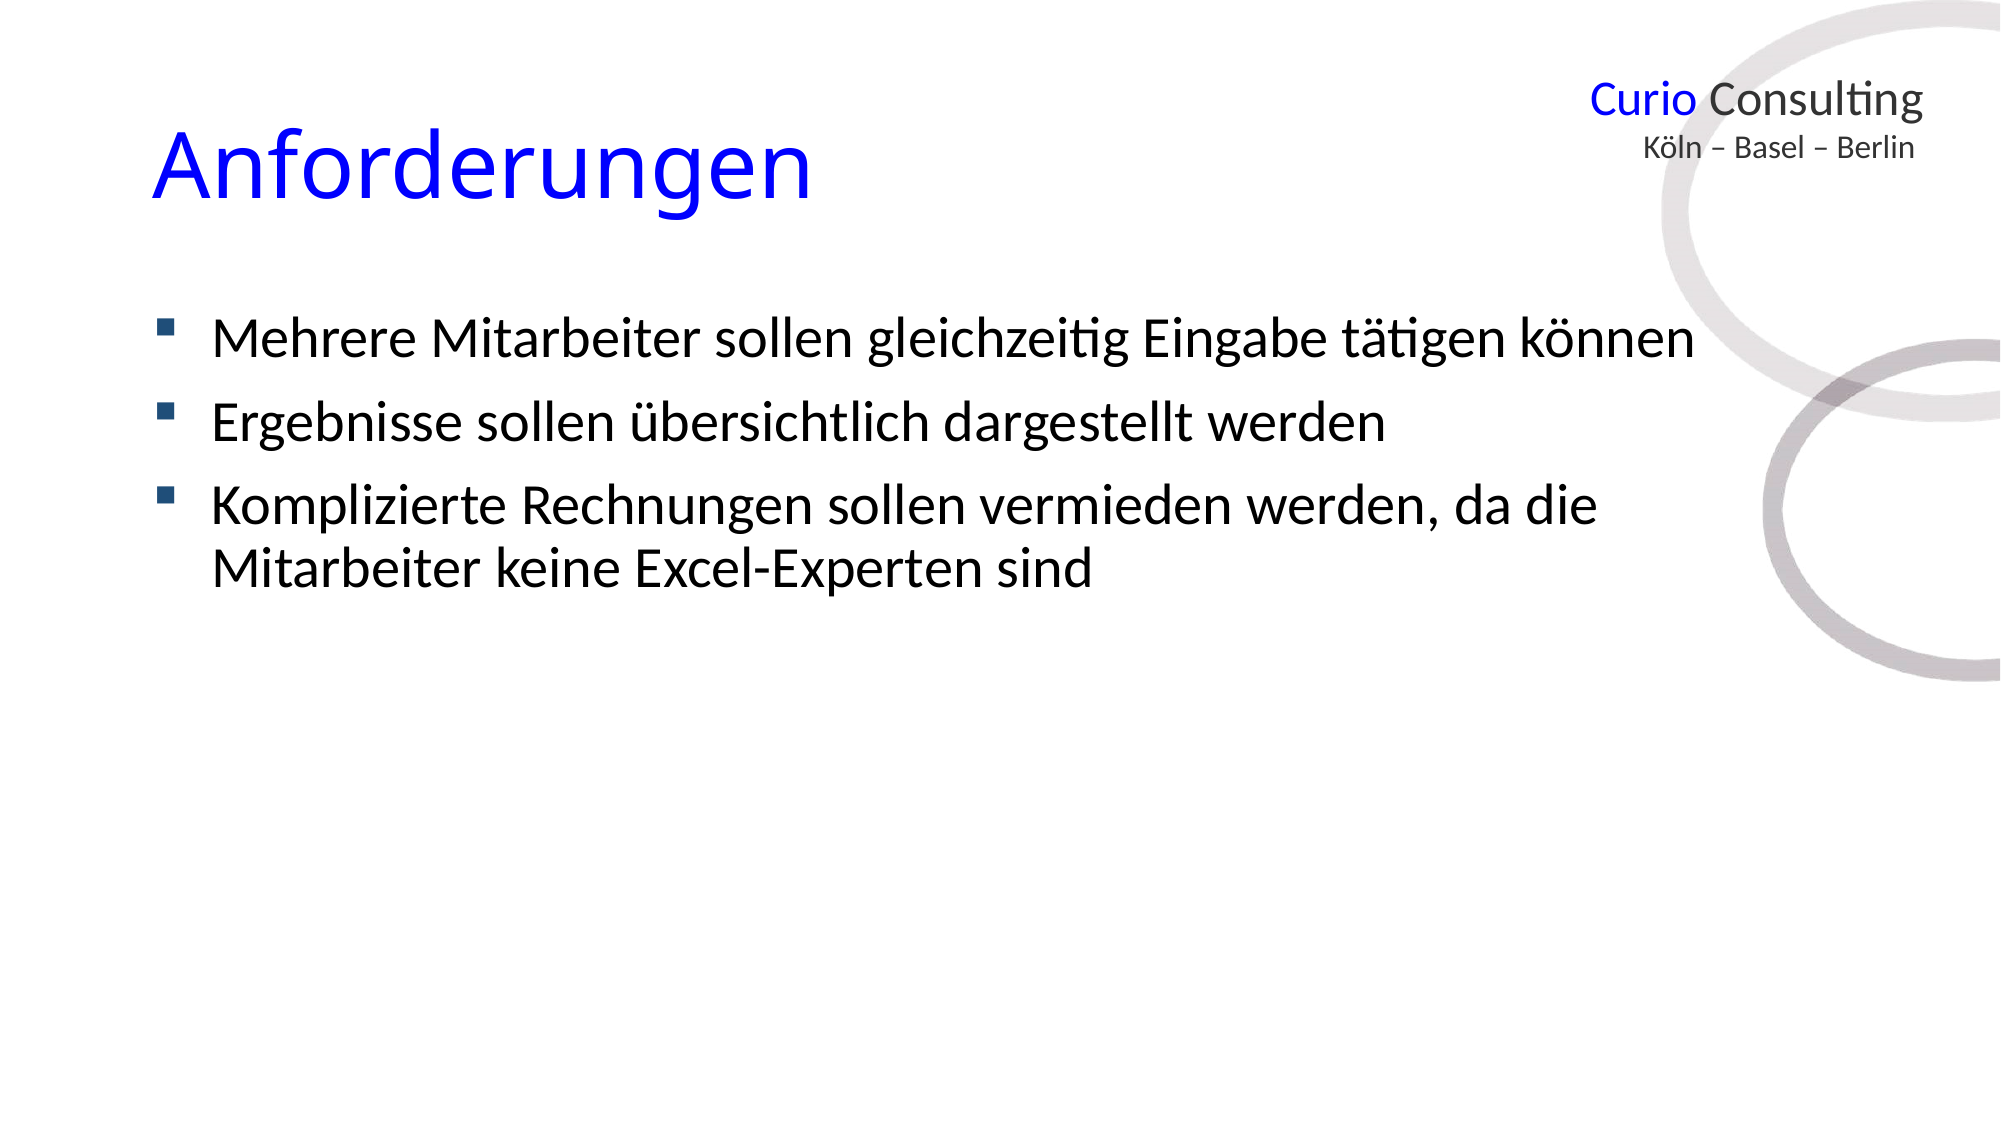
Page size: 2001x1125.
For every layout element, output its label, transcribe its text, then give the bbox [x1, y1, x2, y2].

list Mehrere Mitarbeiter sollen gleichzeitig Eingabe tätigen können Ergebnisse sollen übersichtlich dargestellt werden Komplizierte Rechnungen sollen vermieden werden, da die Mitarbeiter keine Excel-Experten sind [137, 299, 1863, 1014]
title Anforderungen [137, 59, 1548, 278]
picture [1639, 0, 2001, 714]
